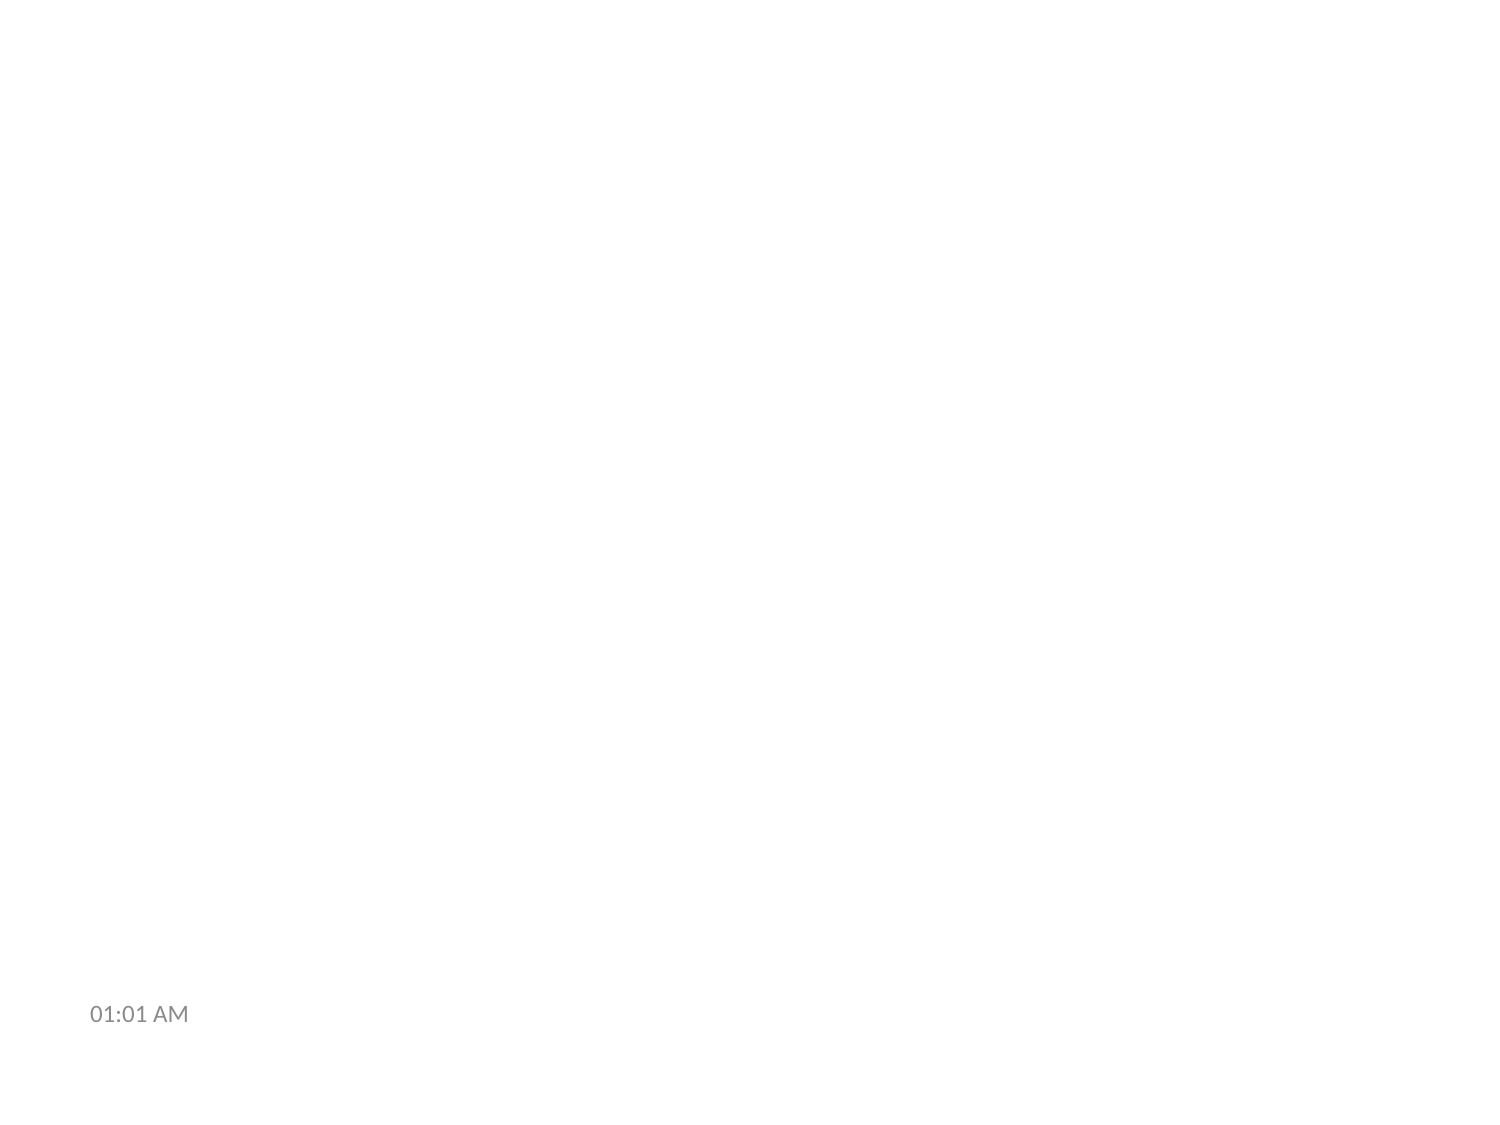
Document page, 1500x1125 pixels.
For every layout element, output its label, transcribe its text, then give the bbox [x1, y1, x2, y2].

text_box 3:35 PM [75, 982, 425, 1043]
